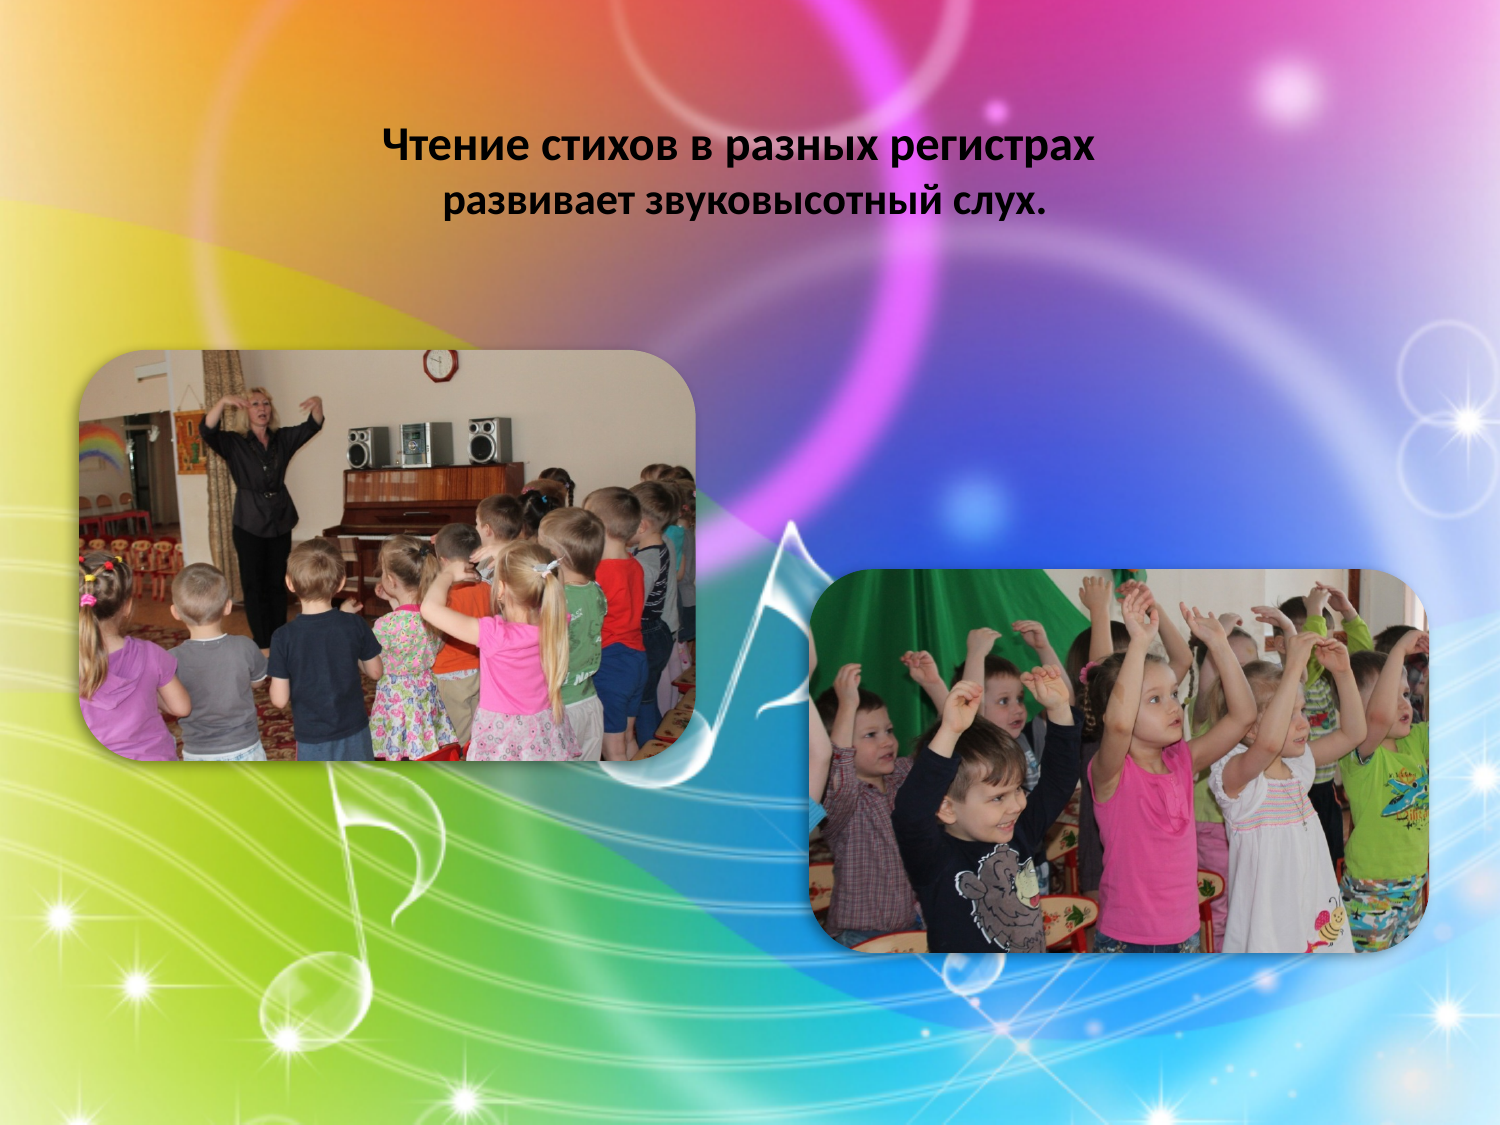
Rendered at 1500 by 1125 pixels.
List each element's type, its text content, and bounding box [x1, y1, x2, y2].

title Чтение стихов в разных регистрах развивает звуковысотный слух. [75, 45, 1425, 233]
picture [0, 0, 1500, 1125]
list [808, 568, 1430, 954]
